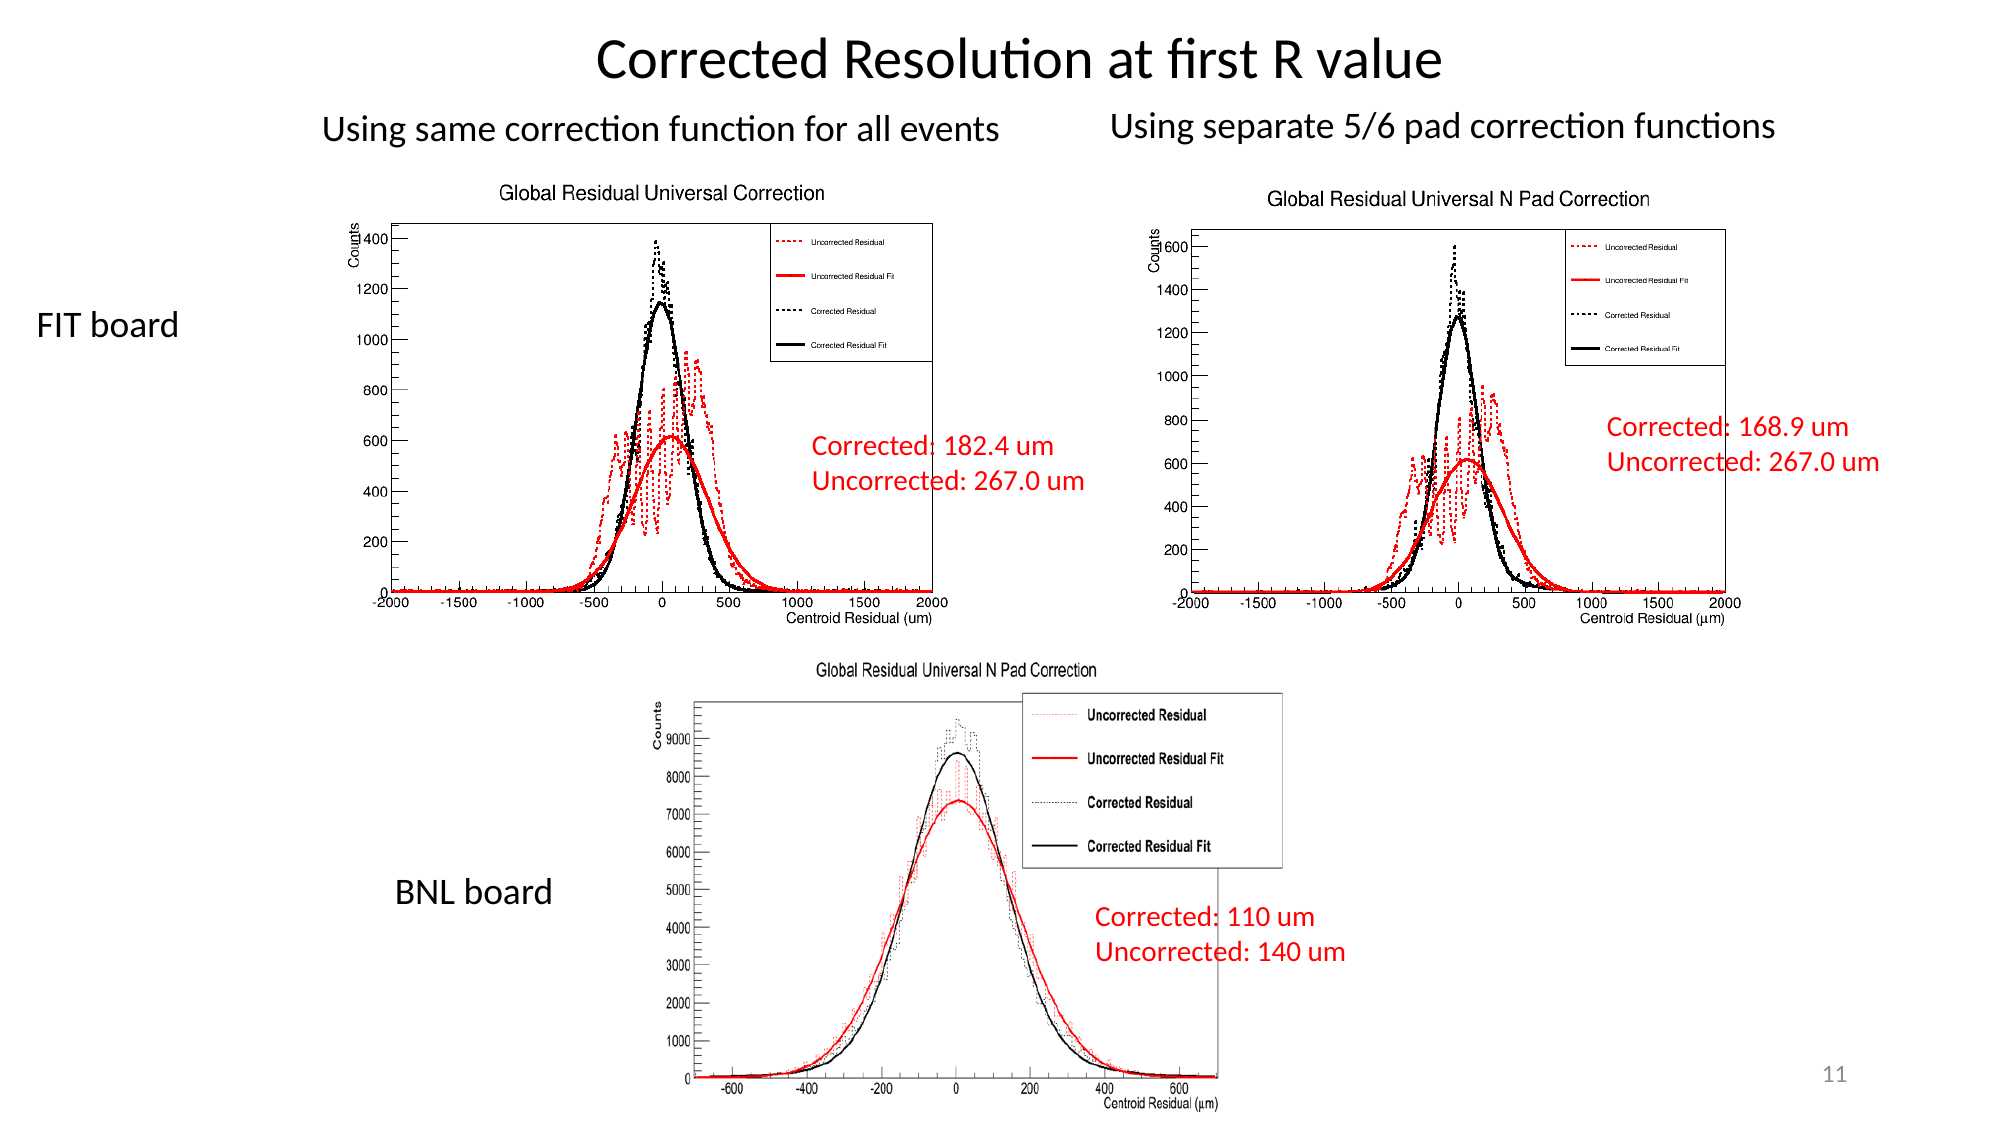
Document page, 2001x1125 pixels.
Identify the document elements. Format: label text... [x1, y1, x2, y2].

text_box FIT board [21, 292, 323, 353]
text_box Corrected: 110 um Uncorrected: 140 um [1283, 889, 1485, 975]
picture [323, 177, 1000, 638]
text_box Using separate 5/6 pad correction functions [890, 94, 1996, 154]
text_box Corrected: 182.4 um Uncorrected: 267.0 um [1000, 418, 1124, 504]
text_box BNL board [380, 859, 628, 919]
text_box Corrected Resolution at first R value [467, 12, 1573, 96]
picture [1124, 182, 1792, 638]
text_box Using same correction function for all events [108, 96, 1214, 157]
text_box Corrected: 168.9 um Uncorrected: 267.0 um [1792, 399, 1996, 485]
picture [628, 654, 1283, 1125]
slide_number 11 [1412, 1042, 1863, 1103]
